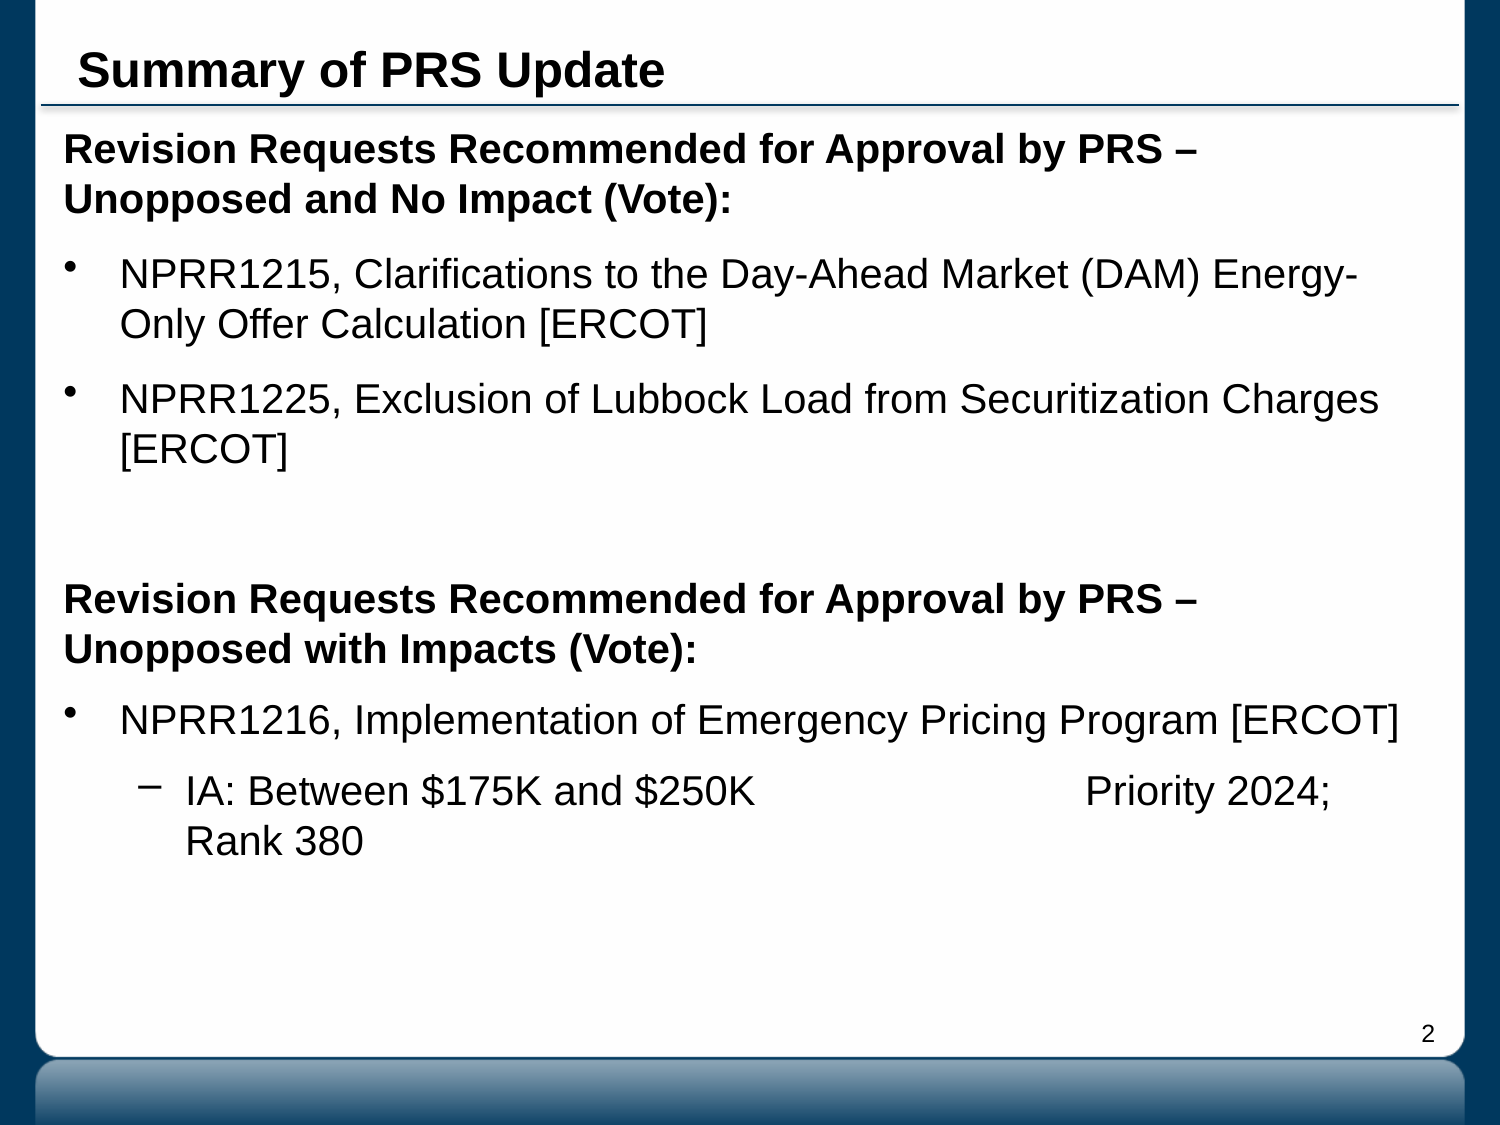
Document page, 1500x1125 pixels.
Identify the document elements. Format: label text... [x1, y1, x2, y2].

text_box Revision Requests Recommended for Approval by PRS – Unopposed and No Impact (Vote): NPRR1215, Clarifications to the Day-Ahead Market (DAM) Energy-Only Offer Calculation [ERCOT] NPRR1225, Exclusion of Lubbock Load from Securitization Charges [ERCOT] Revision Requests Recommended for Approval by PRS – Unopposed with Impacts (Vote): NPRR1216, Implementation of Emergency Pricing Program [ERCOT] IA: Between $175K and $250K Priority 2024; Rank 380 [48, 114, 1449, 1032]
title Summary of PRS Update [62, 29, 1450, 106]
picture [35, 0, 1465, 1125]
